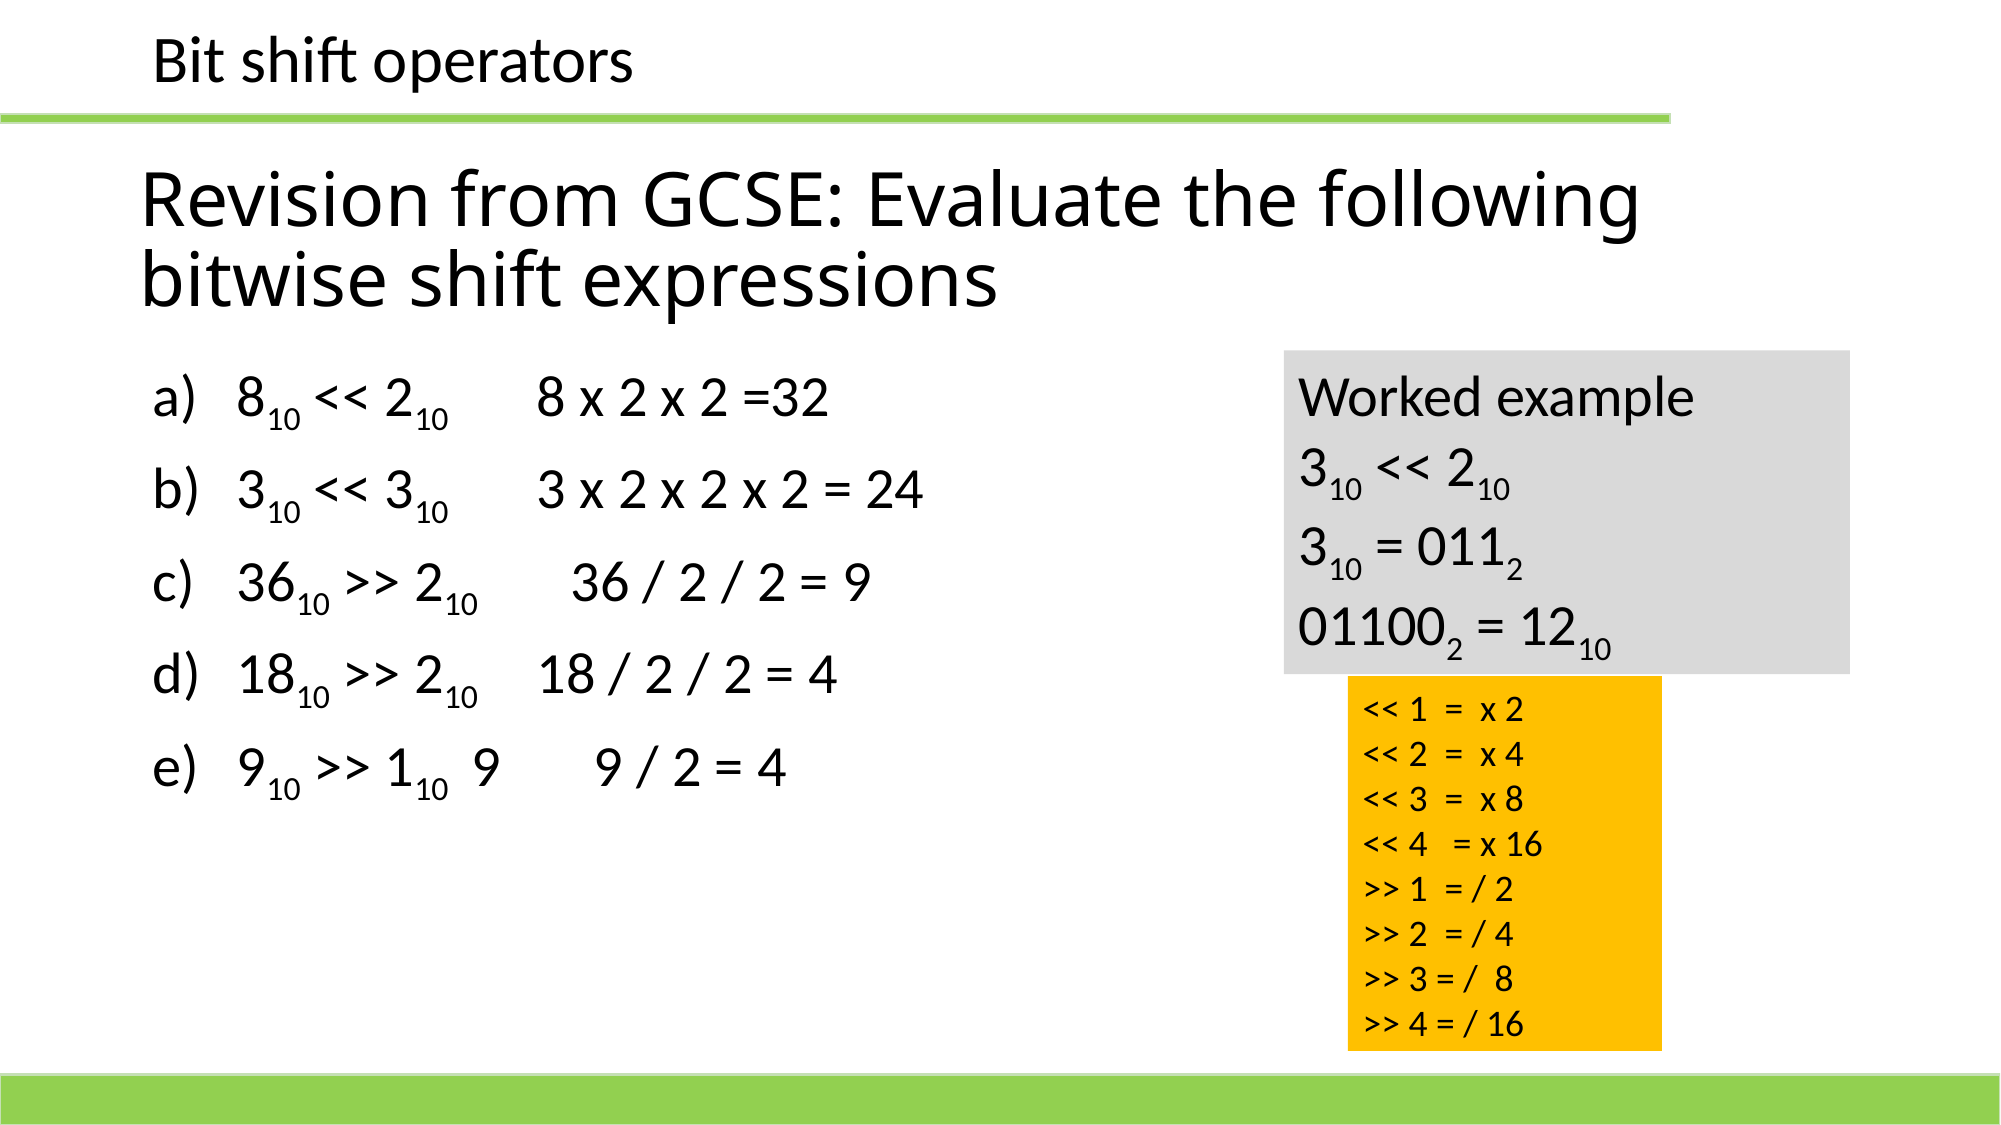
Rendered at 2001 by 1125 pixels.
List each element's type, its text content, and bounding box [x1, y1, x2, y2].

text_box Worked example 310 << 210 310 = 0112 011002 = 1210 [1283, 350, 1850, 675]
text_box Bit shift operators [137, 8, 1138, 104]
text_box << 1 = x 2 << 2 = x 4 << 3 = x 8 << 4 = x 16 >> 1 = / 2 >> 2 = / 4 >> 3 = / 8 >> 4 = / 16 [1347, 676, 1662, 1051]
list 810 << 210 8 x 2 x 2 =32 310 << 310 3 x 2 x 2 x 2 = 24 3610 >> 210 36 / 2 / 2 = 9 1810 >> 210 18 / 2 / 2 = 4 910 >> 110 9 9 / 2 = 4 [137, 351, 1863, 1066]
title Revision from GCSE: Evaluate the following bitwise shift expressions [124, 133, 1850, 351]
